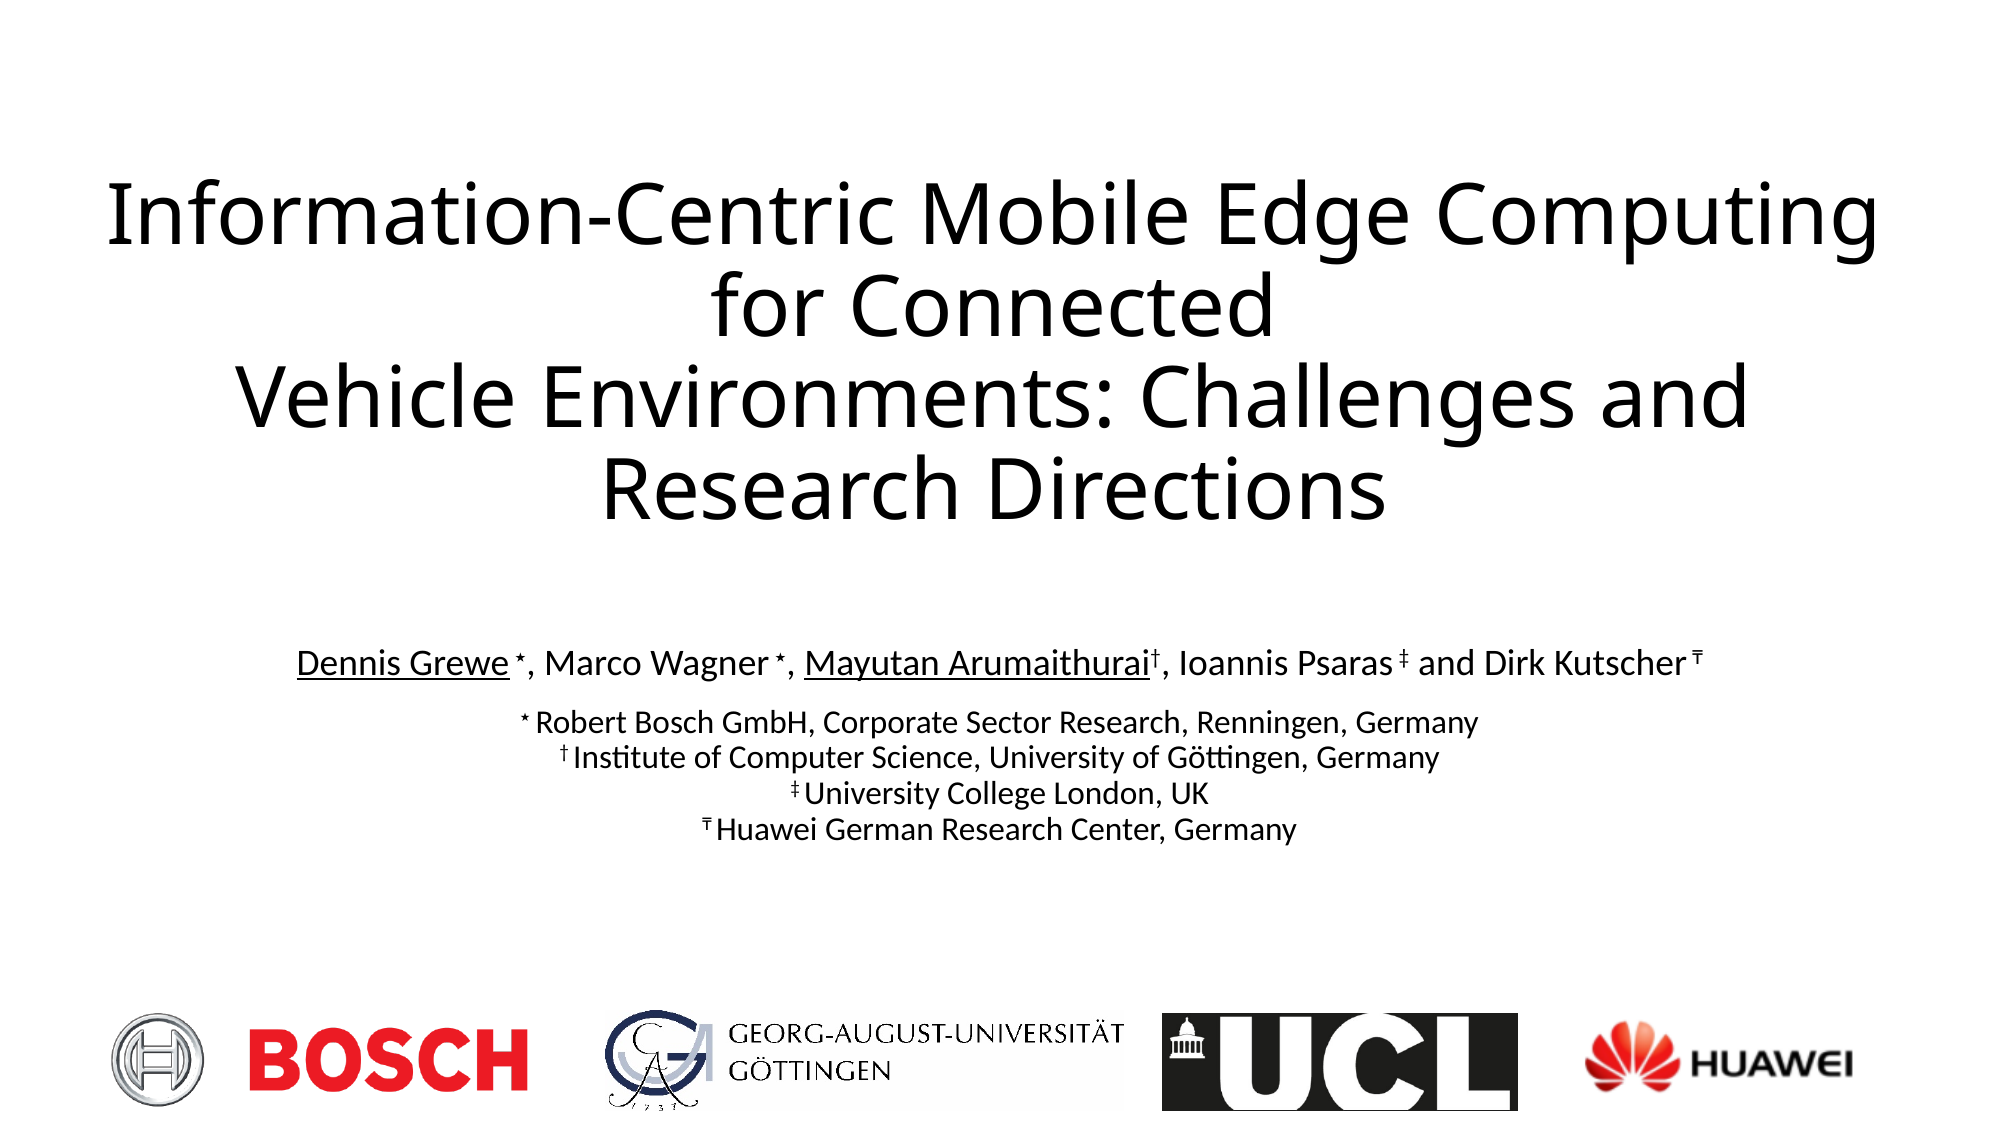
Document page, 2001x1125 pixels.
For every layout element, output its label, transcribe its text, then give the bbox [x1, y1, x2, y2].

picture [1162, 1013, 1518, 1111]
picture [107, 1010, 531, 1111]
picture [1575, 1008, 1863, 1116]
picture [605, 1010, 1124, 1111]
subtitle Dennis Grewe ٭, Marco Wagner ٭, Mayutan Arumaithurai†, Ioannis Psaras ‡ and Dirk Kutscher ₸ ٭ Robert Bosch GmbH, Corporate Sector Research, Renningen, Germany † Institute of Computer Science, University of Göttingen, Germany ‡ University College London, UK ₸ Huawei German Research Center, Germany [249, 635, 1750, 908]
title Information-Centric Mobile Edge Computing for Connected Vehicle Environments: Challenges and Research Directions [62, 153, 1926, 546]
